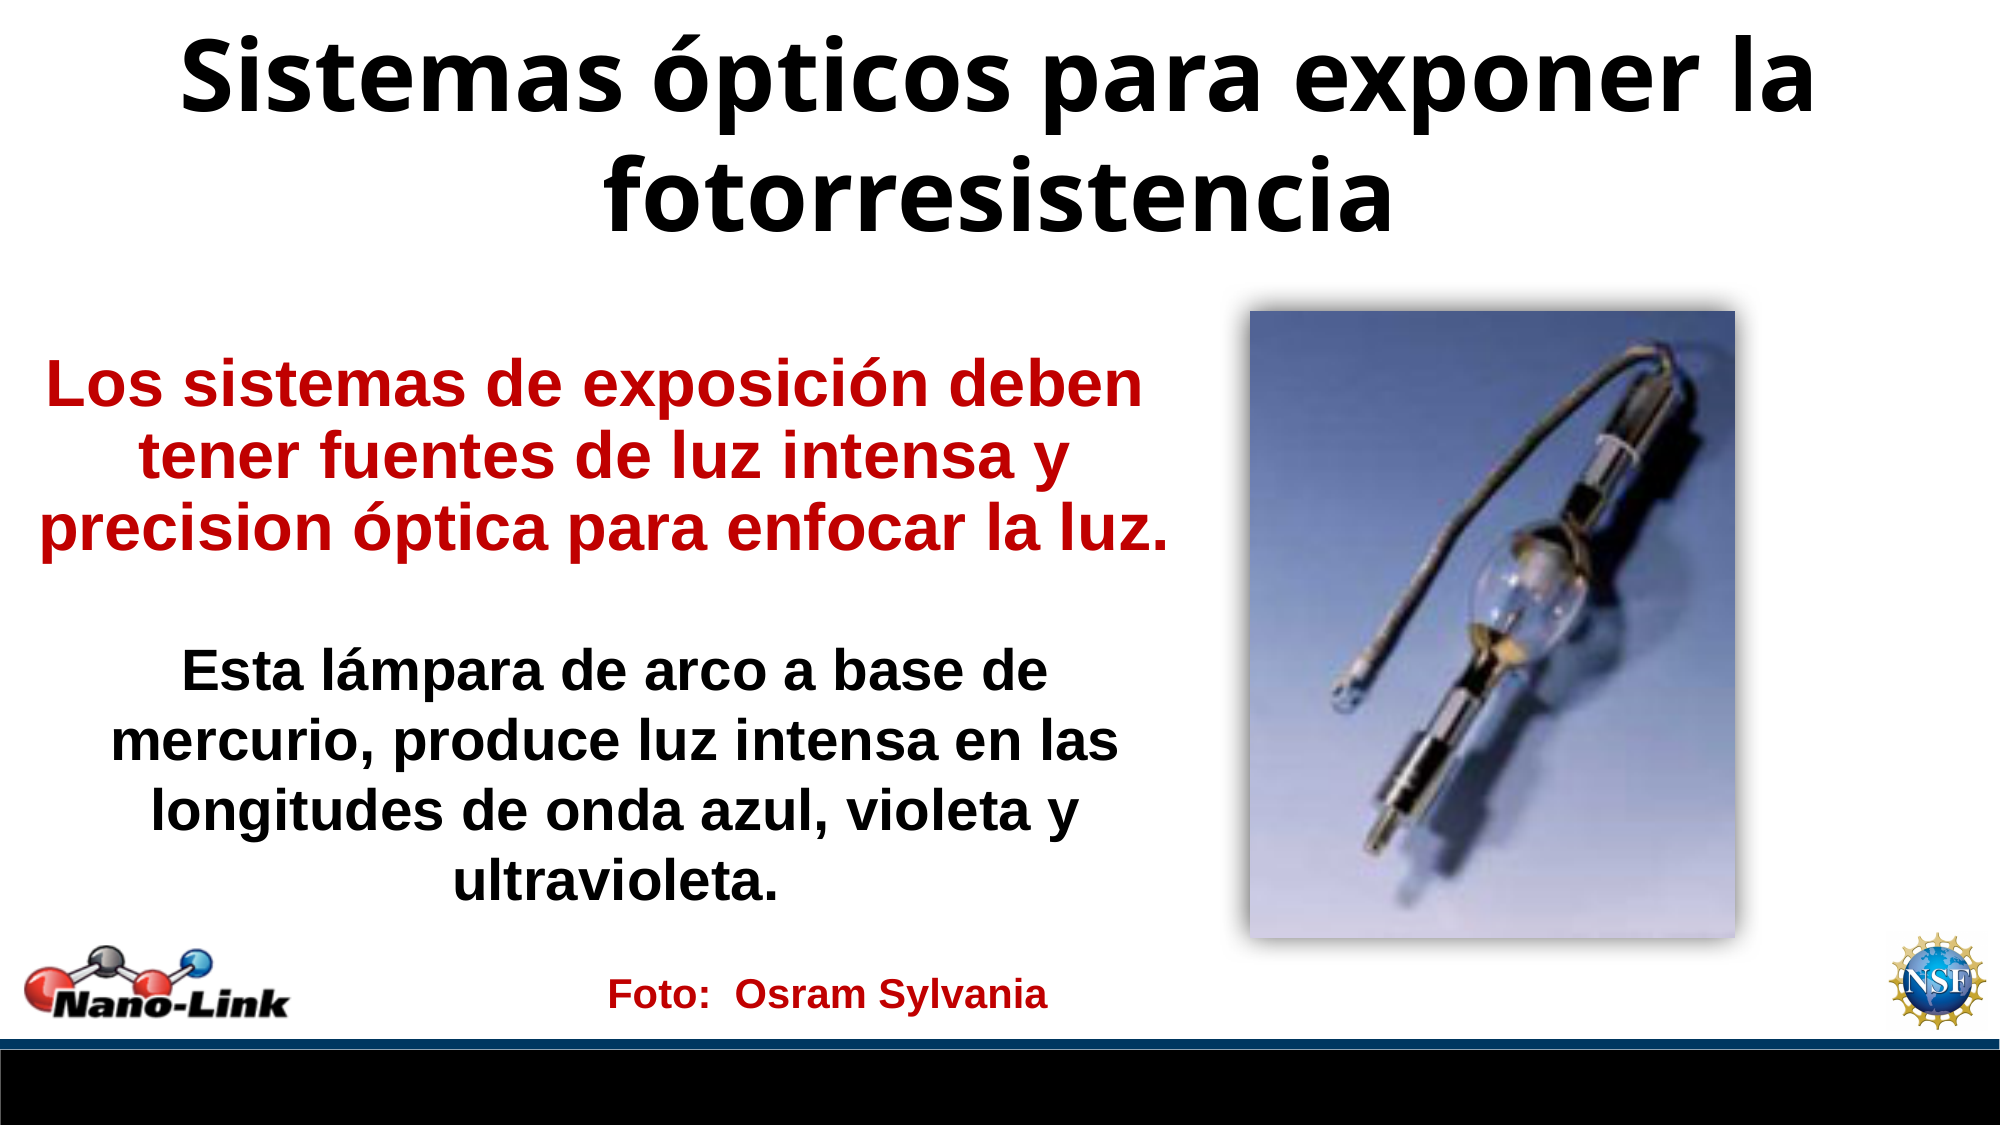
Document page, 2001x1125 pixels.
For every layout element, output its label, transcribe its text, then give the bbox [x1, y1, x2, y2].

picture [16, 935, 305, 1032]
picture [1249, 310, 1736, 939]
text_box Los sistemas de exposición deben tener fuentes de luz intensa y precision óptica para enfocar la luz. [31, 341, 1178, 589]
text_box Sistemas ópticos para exponer la fotorresistencia [0, 24, 2000, 238]
text_box Esta lámpara de arco a base de mercurio, produce luz intensa en las longitudes de onda azul, violeta y ultravioleta. [31, 624, 1200, 915]
picture [1886, 931, 1988, 1032]
text_box Foto: Osram Sylvania [429, 959, 1225, 1031]
